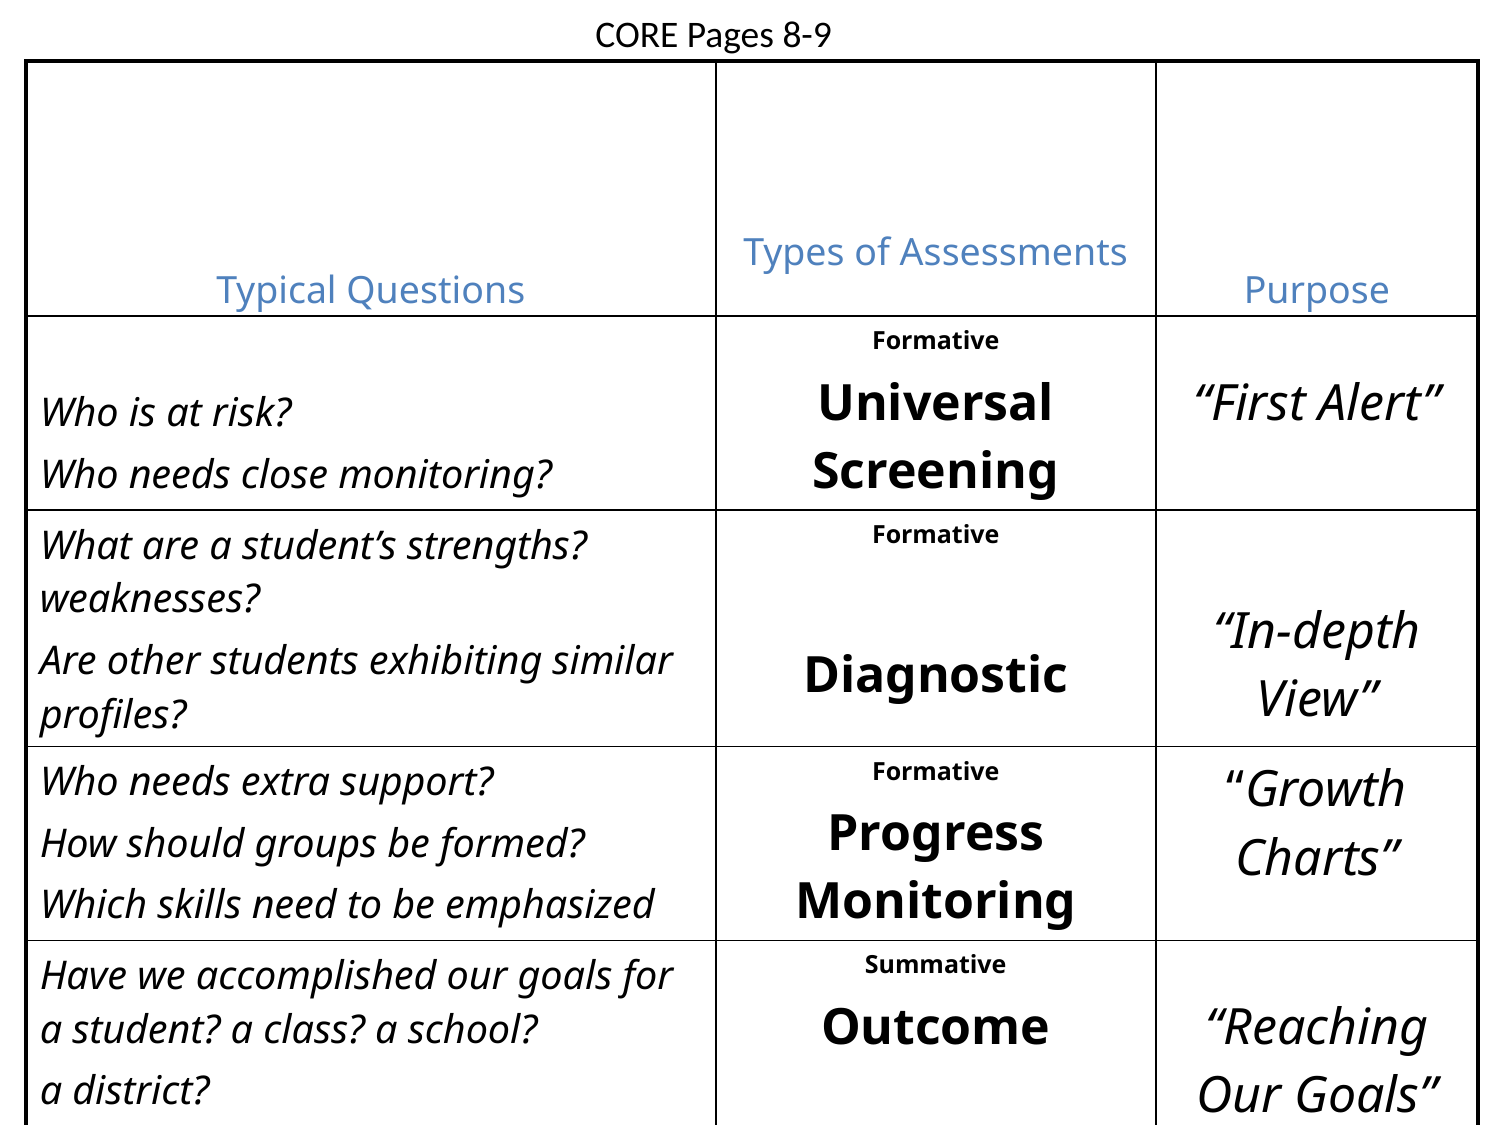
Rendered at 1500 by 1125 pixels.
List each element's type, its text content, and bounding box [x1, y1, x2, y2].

table_cell Who needs extra support? How should groups be formed? Which skills need to be emphasized [28, 747, 715, 940]
table_header Purpose [1157, 63, 1476, 315]
table_cell Formative Progress Monitoring [717, 747, 1155, 940]
table_cell Who is at risk? Who needs close monitoring? [28, 317, 715, 509]
table_header Typical Questions [28, 63, 715, 315]
table_header Types of Assessments [717, 63, 1155, 315]
text_box CORE Pages 8-9 [418, 2, 1009, 62]
table_cell “In-depth View” [1157, 511, 1476, 746]
table_cell Formative Universal Screening [717, 317, 1155, 509]
table_cell Have we accomplished our goals for a student? a class? a school? a district? What aspects of the literacy program need revision? [28, 941, 715, 1125]
table_cell “First Alert” [1157, 317, 1476, 509]
table_cell “Reaching Our Goals” [1157, 941, 1476, 1125]
table_cell Summative Outcome [717, 941, 1155, 1125]
table_cell Formative Diagnostic [717, 511, 1155, 746]
table_cell What are a student’s strengths? weaknesses? Are other students exhibiting similar profiles? [28, 511, 715, 746]
table_cell “Growth Charts” [1157, 747, 1476, 940]
